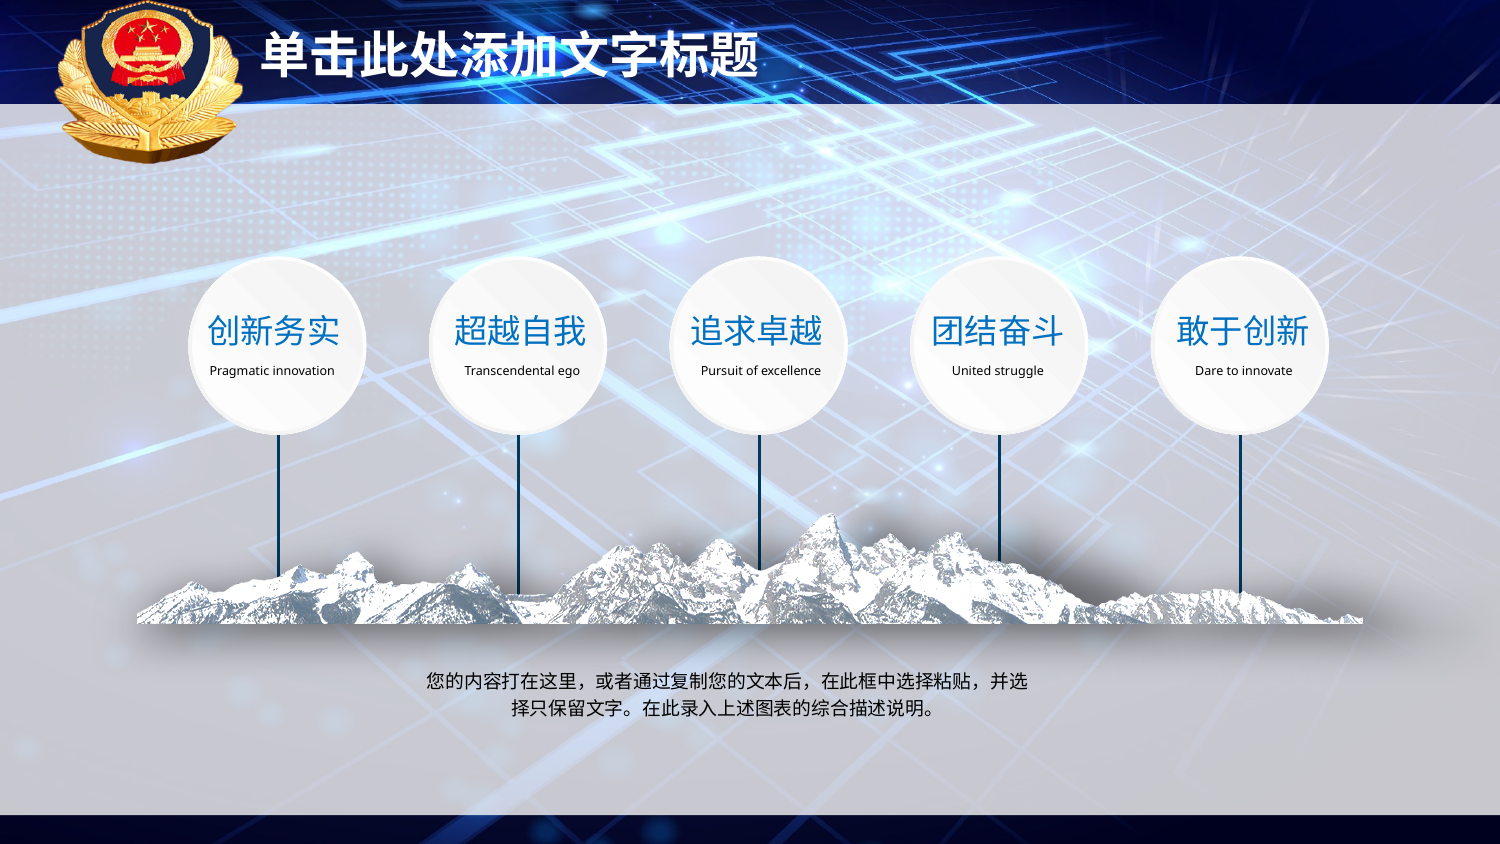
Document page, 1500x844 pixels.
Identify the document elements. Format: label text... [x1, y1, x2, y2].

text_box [188, 256, 367, 435]
picture [137, 492, 1363, 625]
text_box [910, 256, 1089, 435]
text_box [278, 406, 1241, 491]
picture [0, 0, 1500, 164]
text_box 您的内容打在这里，或者通过复制您的文本后，在此框中选择粘贴，并选择只保留文字。在此录入上述图表的综合描述说明。 [403, 635, 1051, 766]
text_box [428, 256, 608, 435]
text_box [669, 256, 849, 435]
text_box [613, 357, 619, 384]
picture [0, 816, 1500, 844]
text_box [1150, 256, 1330, 435]
